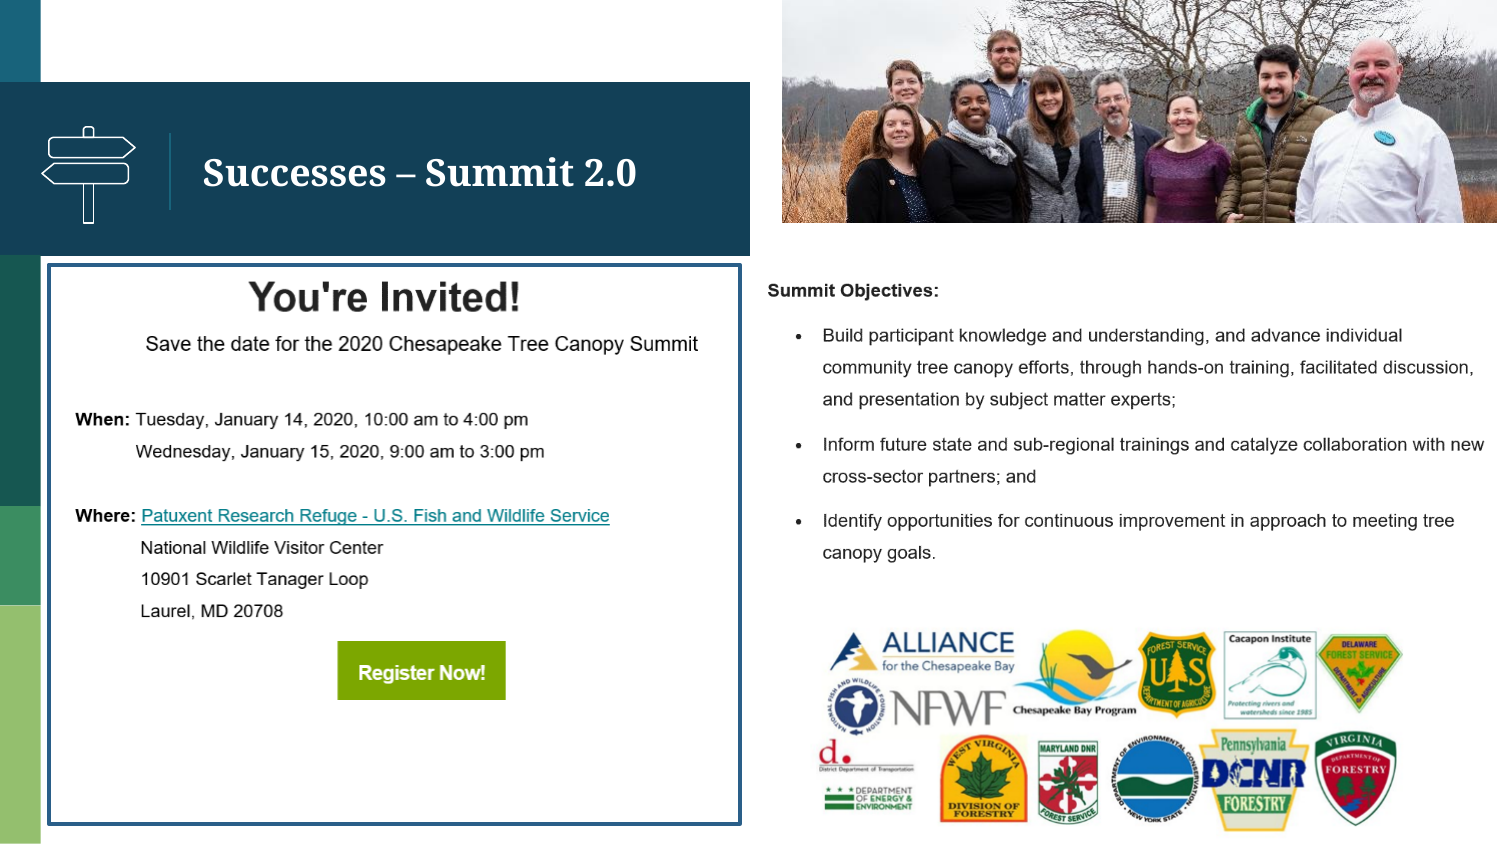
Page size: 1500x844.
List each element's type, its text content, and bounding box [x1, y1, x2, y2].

picture [782, 0, 1497, 224]
title Successes – Summit 2.0 [187, 87, 715, 256]
picture [755, 270, 1497, 578]
picture [795, 605, 1436, 844]
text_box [41, 126, 136, 224]
picture [48, 264, 729, 320]
text_box [47, 263, 742, 826]
picture [64, 321, 715, 701]
